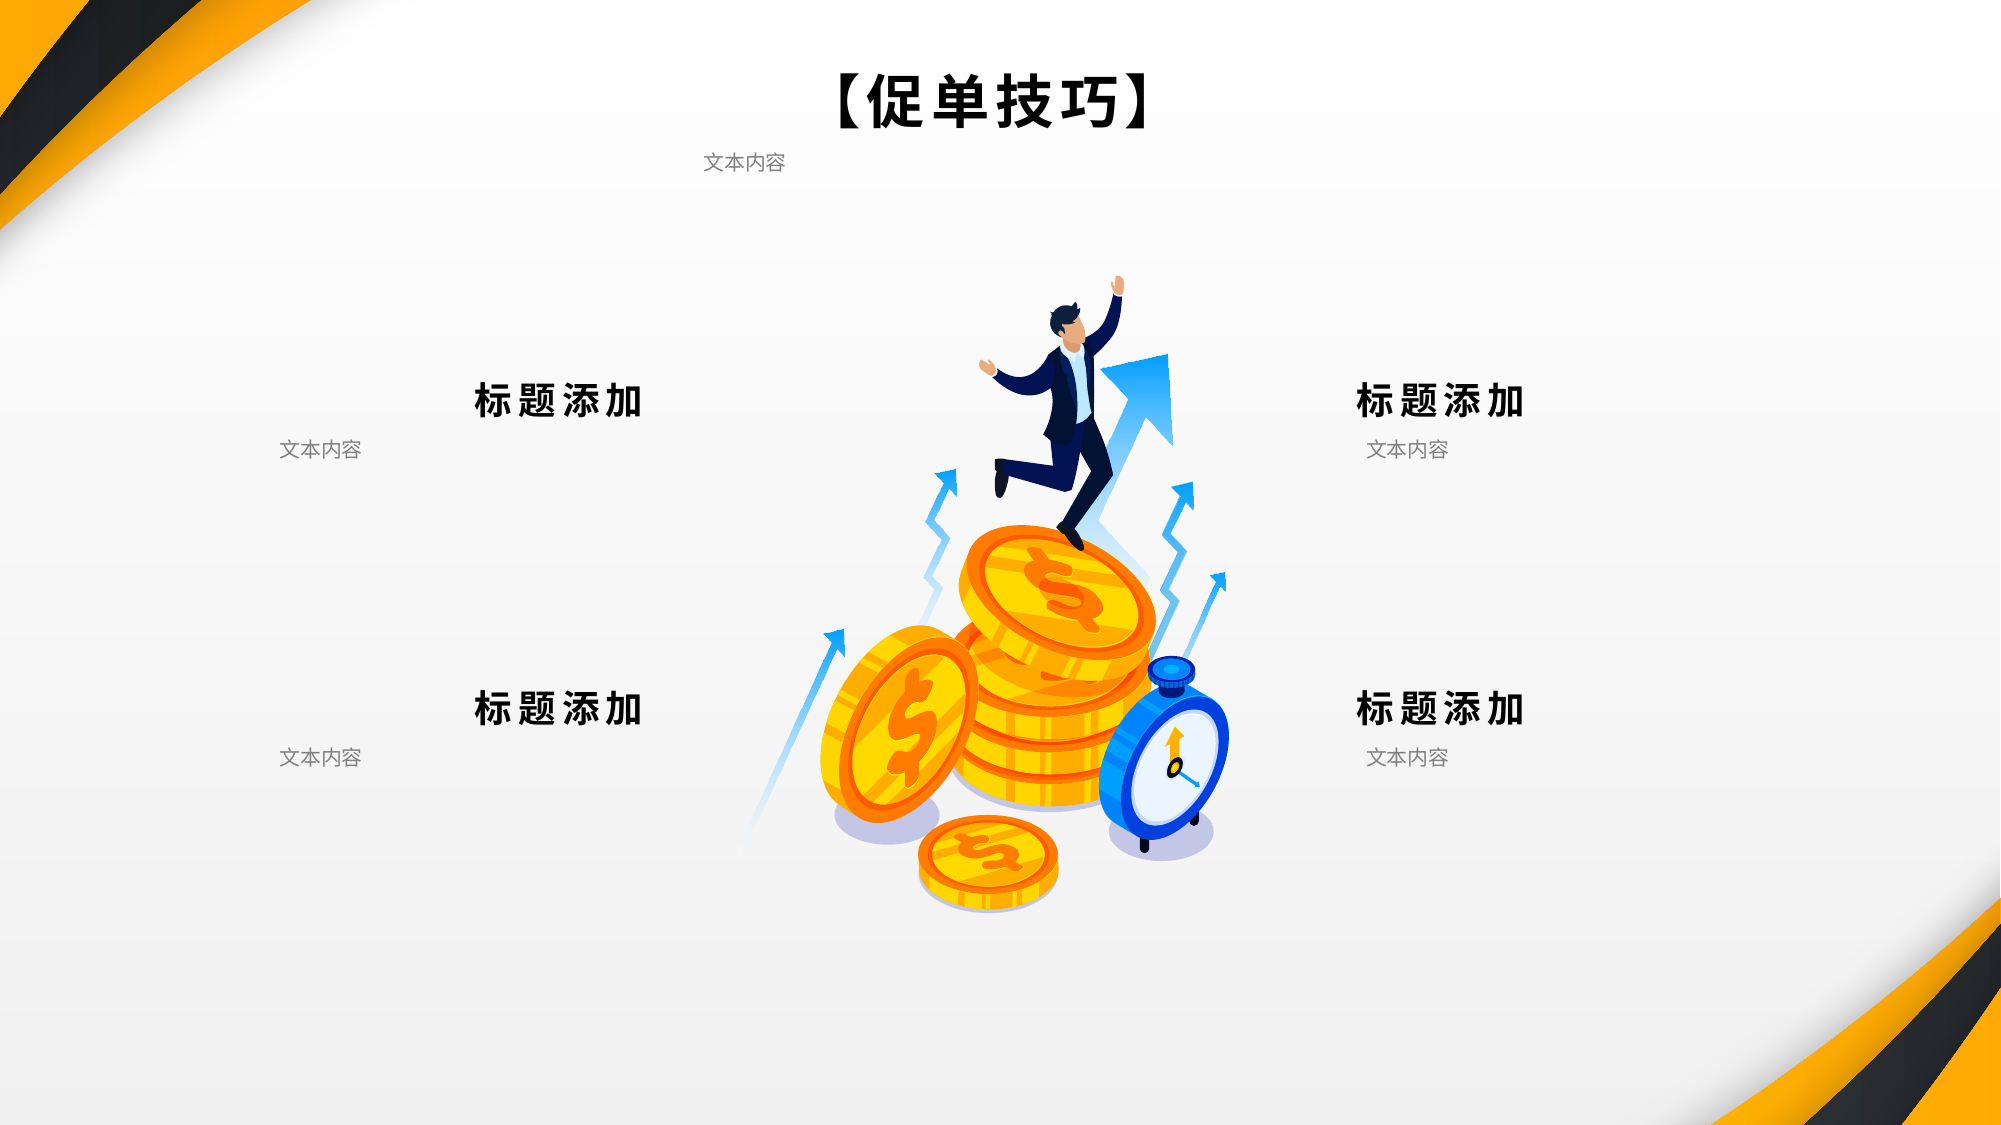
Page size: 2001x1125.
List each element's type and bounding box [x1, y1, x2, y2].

text_box [1692, 493, 2000, 1125]
text_box [255, 677, 659, 778]
text_box [1341, 677, 1745, 778]
text_box [0, 0, 267, 671]
text_box [735, 275, 1229, 918]
text_box [679, 58, 1321, 183]
text_box [1341, 369, 1745, 470]
text_box [255, 369, 659, 470]
